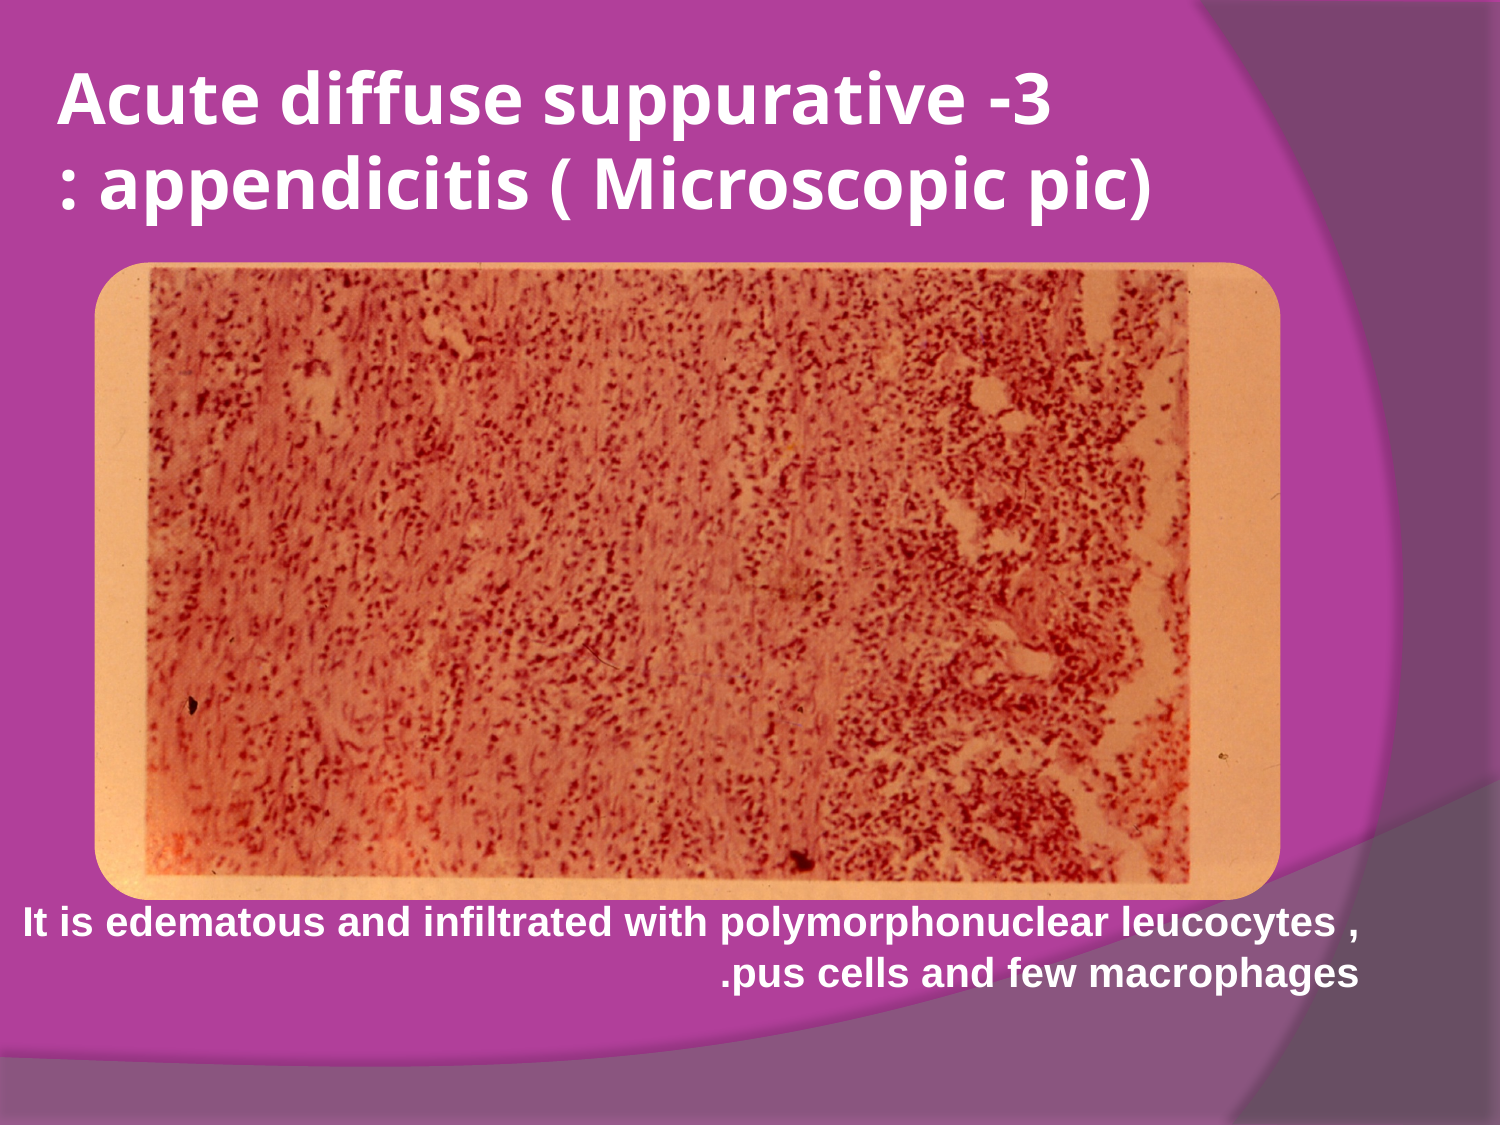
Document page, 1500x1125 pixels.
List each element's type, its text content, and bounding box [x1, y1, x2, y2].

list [94, 262, 1281, 901]
text_box It is edematous and infiltrated with polymorphonuclear leucocytes , pus cells and few macrophages. [0, 887, 1375, 1003]
title 3- Acute diffuse suppurative appendicitis ( Microscopic pic) : [50, 45, 1363, 233]
